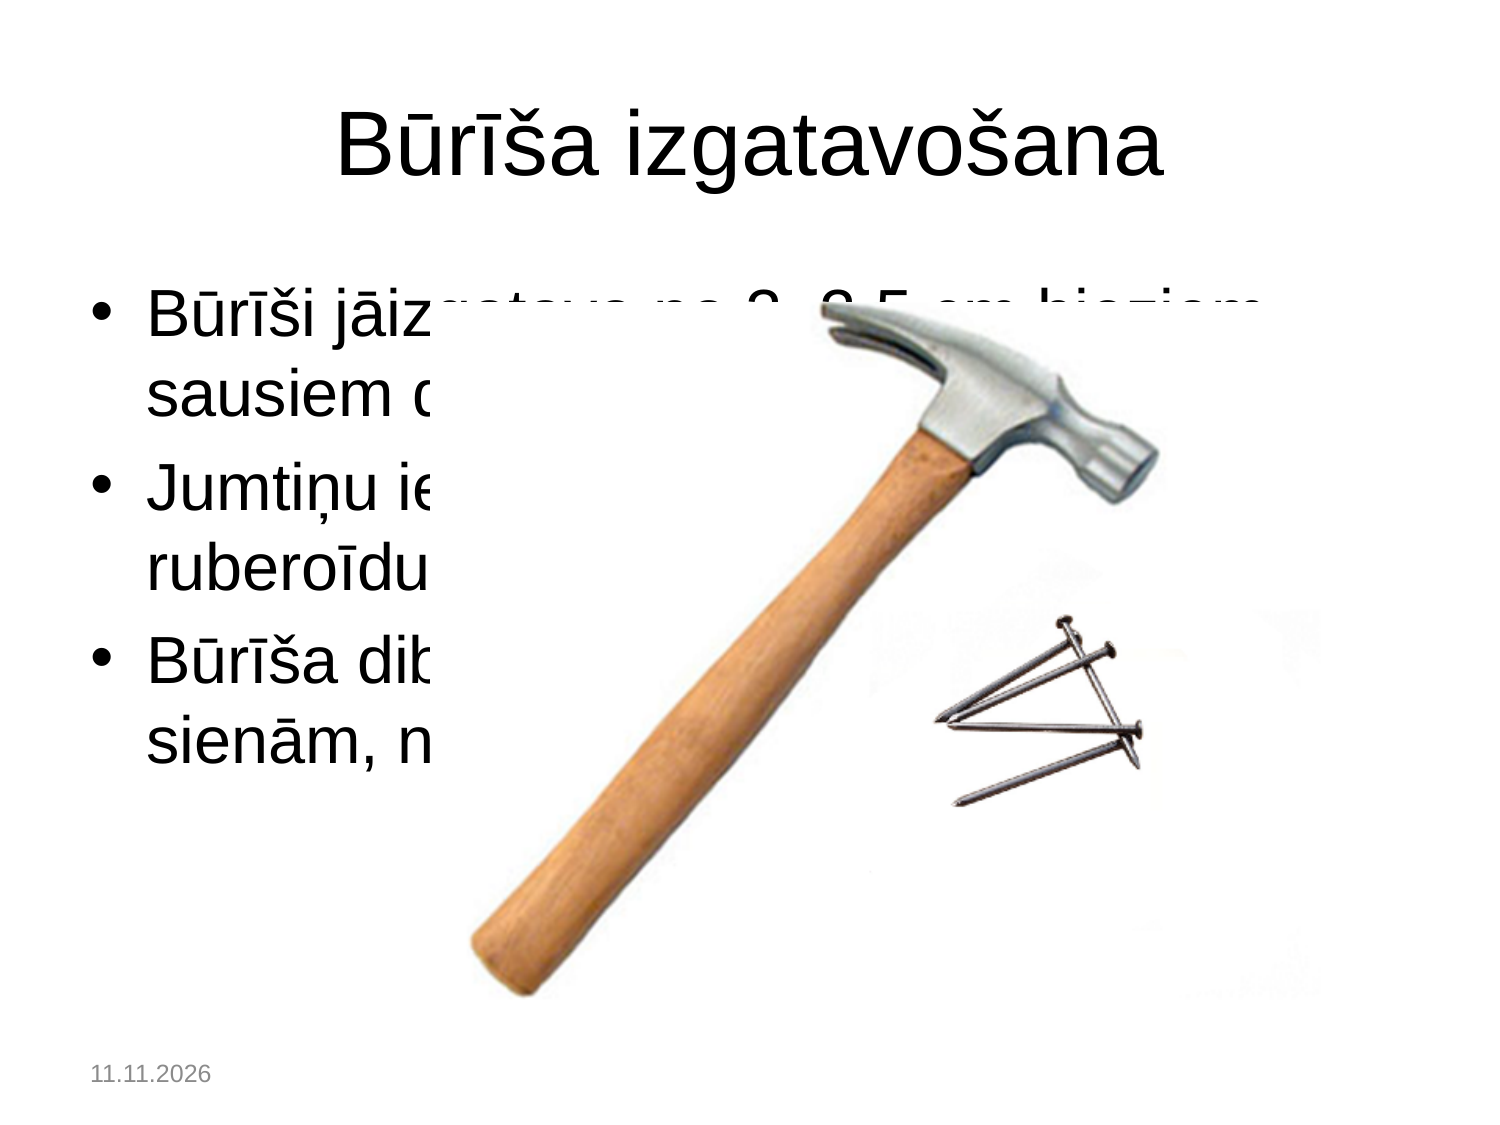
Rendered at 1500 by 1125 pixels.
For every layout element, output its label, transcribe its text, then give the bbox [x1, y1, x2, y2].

list Būrīši jāizgatavo no 2–2,5 cm bieziem sausiem dēļiem Jumtiņu ieteicams nosegt ar skārdu vai ruberoīdu Būrīša dibens vienmēr jāpienaglo starp sienām, nevis no apakšas [74, 262, 1426, 799]
picture [430, 302, 1405, 1002]
title Būrīša izgatavošana [74, 44, 1426, 233]
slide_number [75, 1042, 425, 1103]
